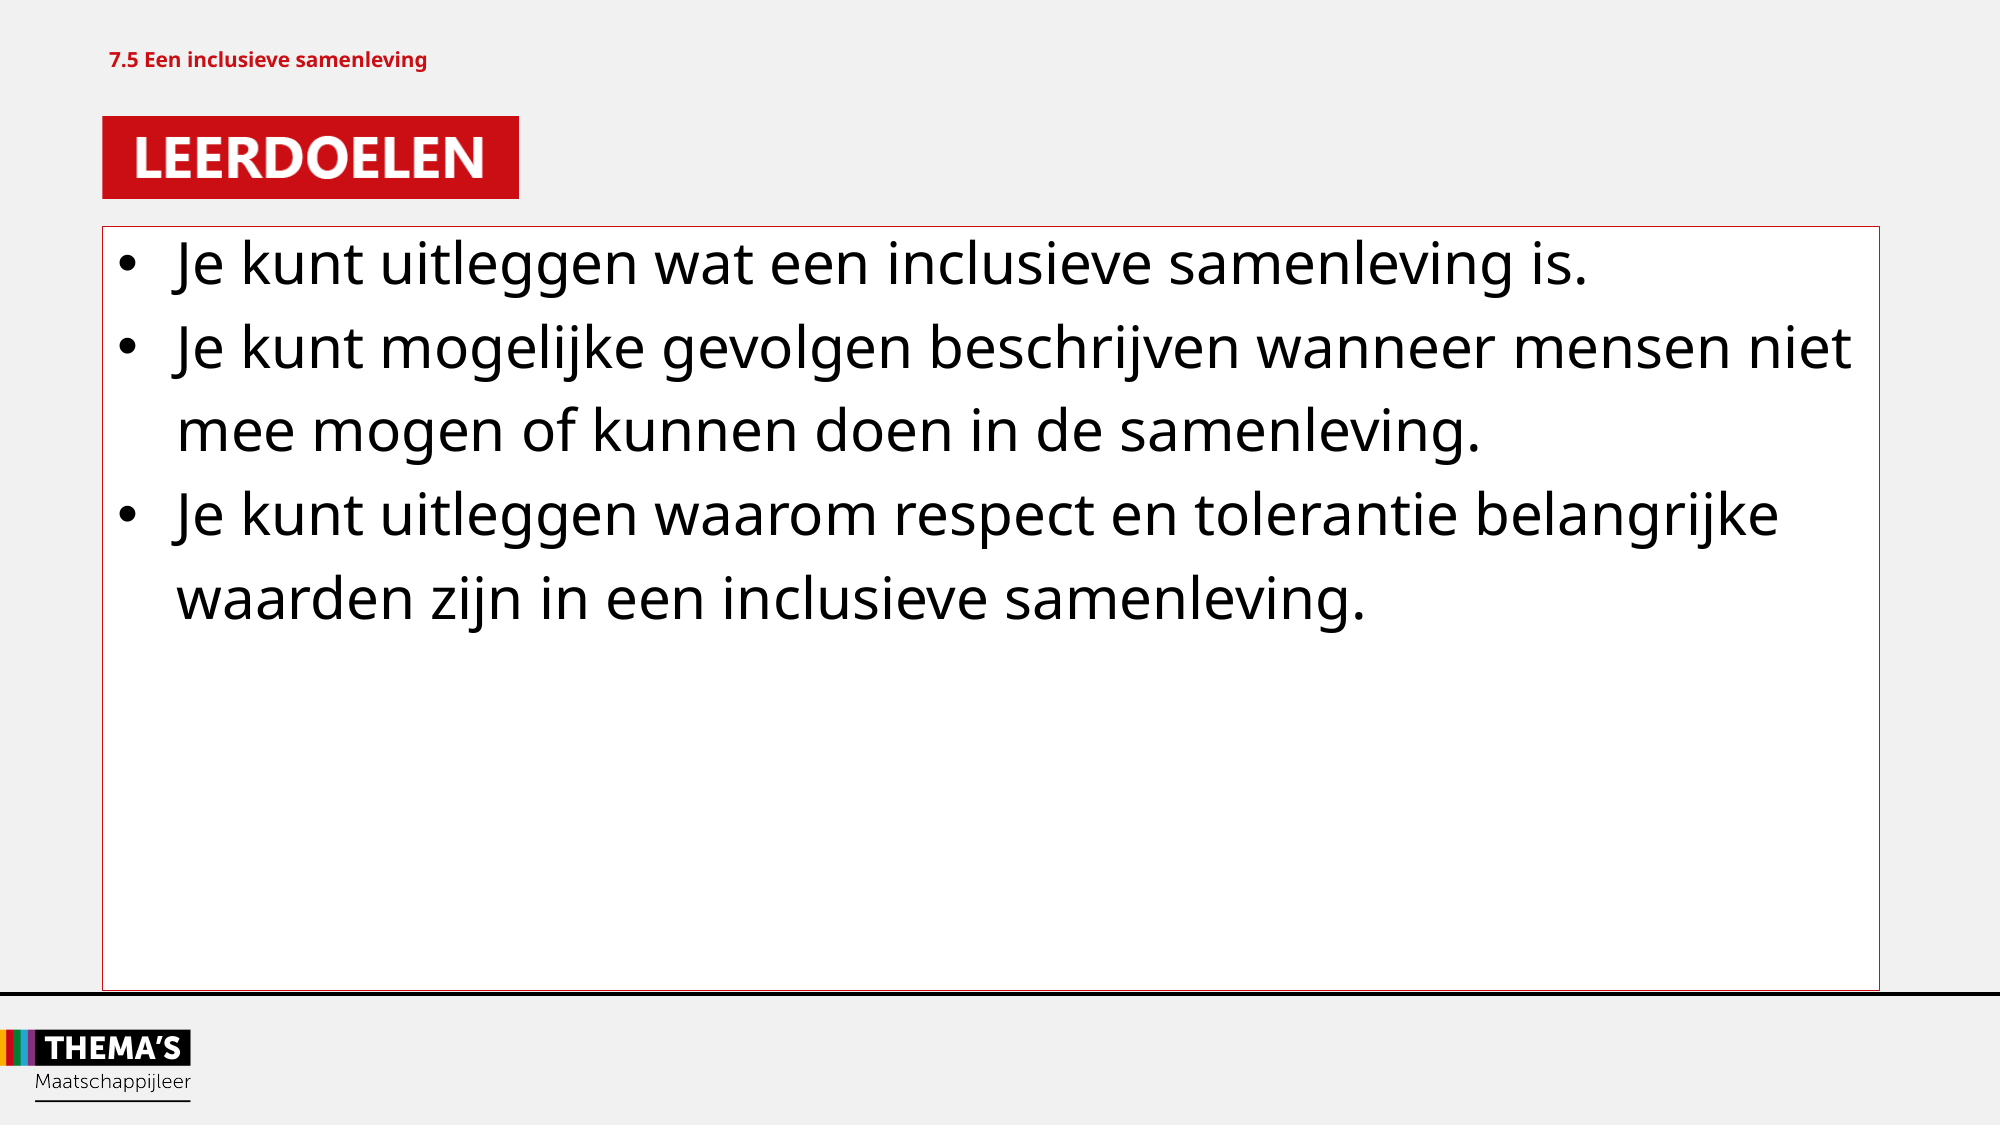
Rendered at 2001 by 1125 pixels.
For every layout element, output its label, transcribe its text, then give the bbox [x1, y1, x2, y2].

picture [0, 993, 203, 1125]
list 7.5 Een inclusieve samenleving [94, 33, 941, 88]
list Je kunt uitleggen wat een inclusieve samenleving is. Je kunt mogelijke gevolgen beschrijven wanneer mensen niet mee mogen of kunnen doen in de samenleving. Je kunt uitleggen waarom respect en tolerantie belangrijke waarden zijn in een inclusieve samenleving. [102, 226, 1880, 991]
